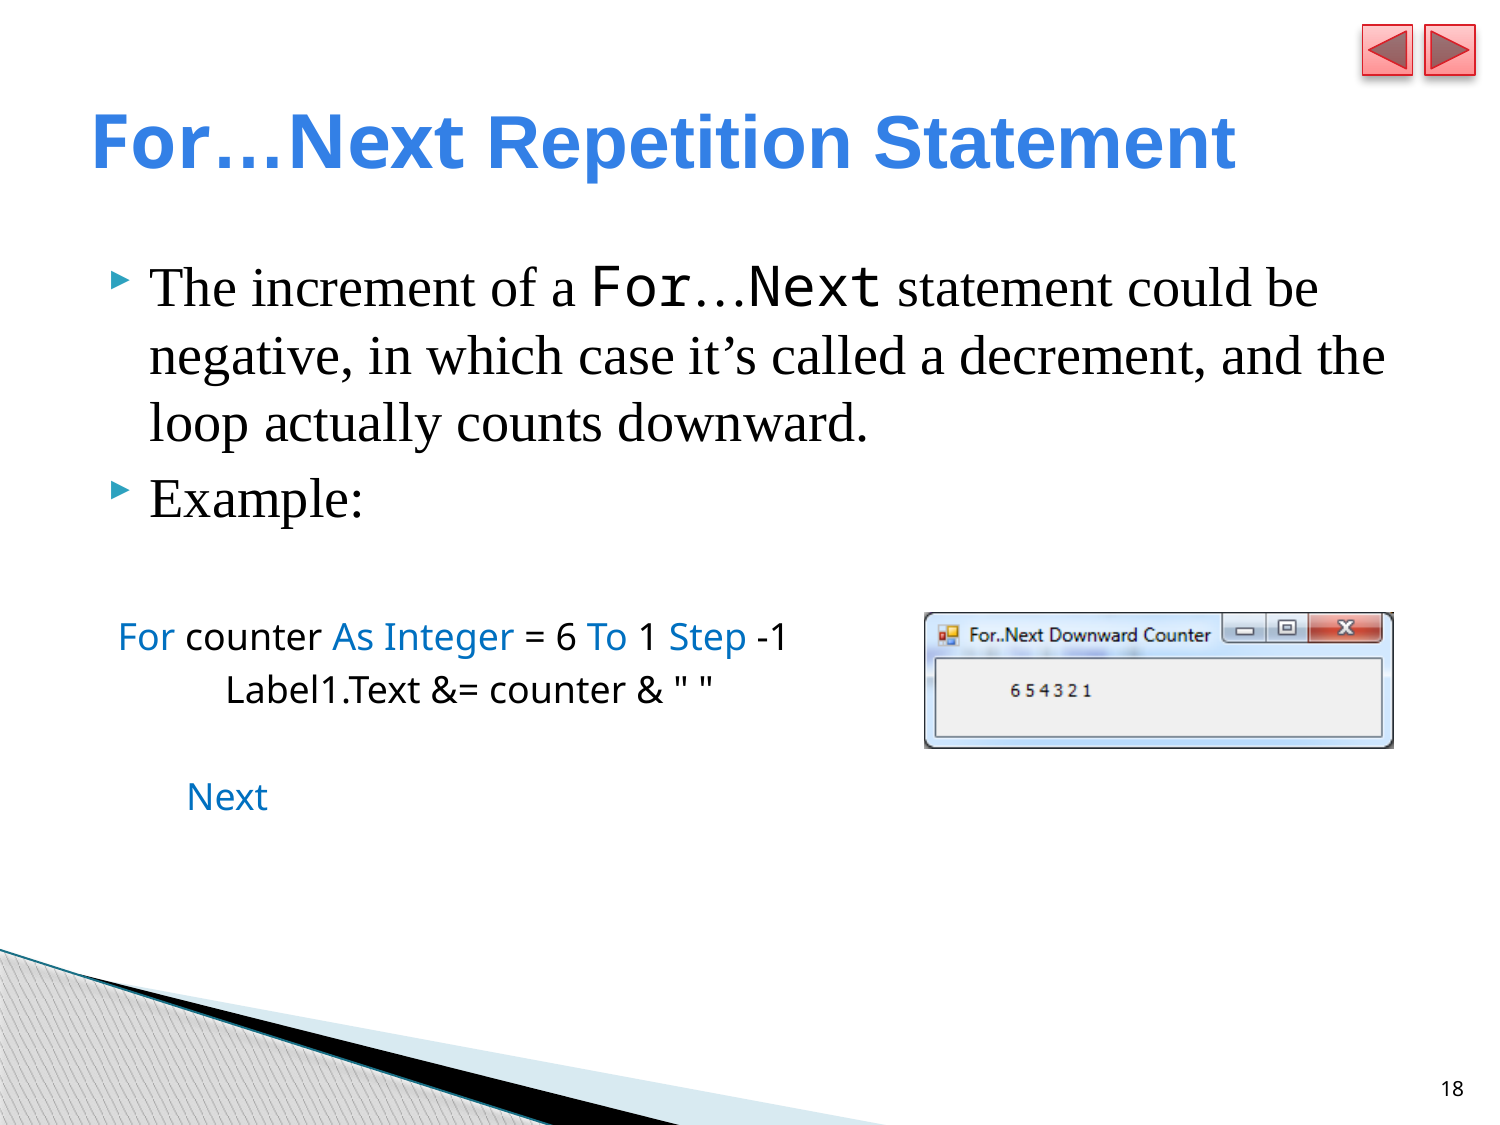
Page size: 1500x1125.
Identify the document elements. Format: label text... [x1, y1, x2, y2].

picture [924, 612, 1394, 749]
list The increment of a For…Next statement could be negative, in which case it’s called a decrement, and the loop actually counts downward. Example: For counter As Integer = 6 To 1 Step -1 Label1.Text &= counter & " " Next [74, 242, 1426, 986]
slide_number 18 [1418, 1051, 1479, 1112]
title For…Next Repetition Statement [75, 45, 1425, 233]
